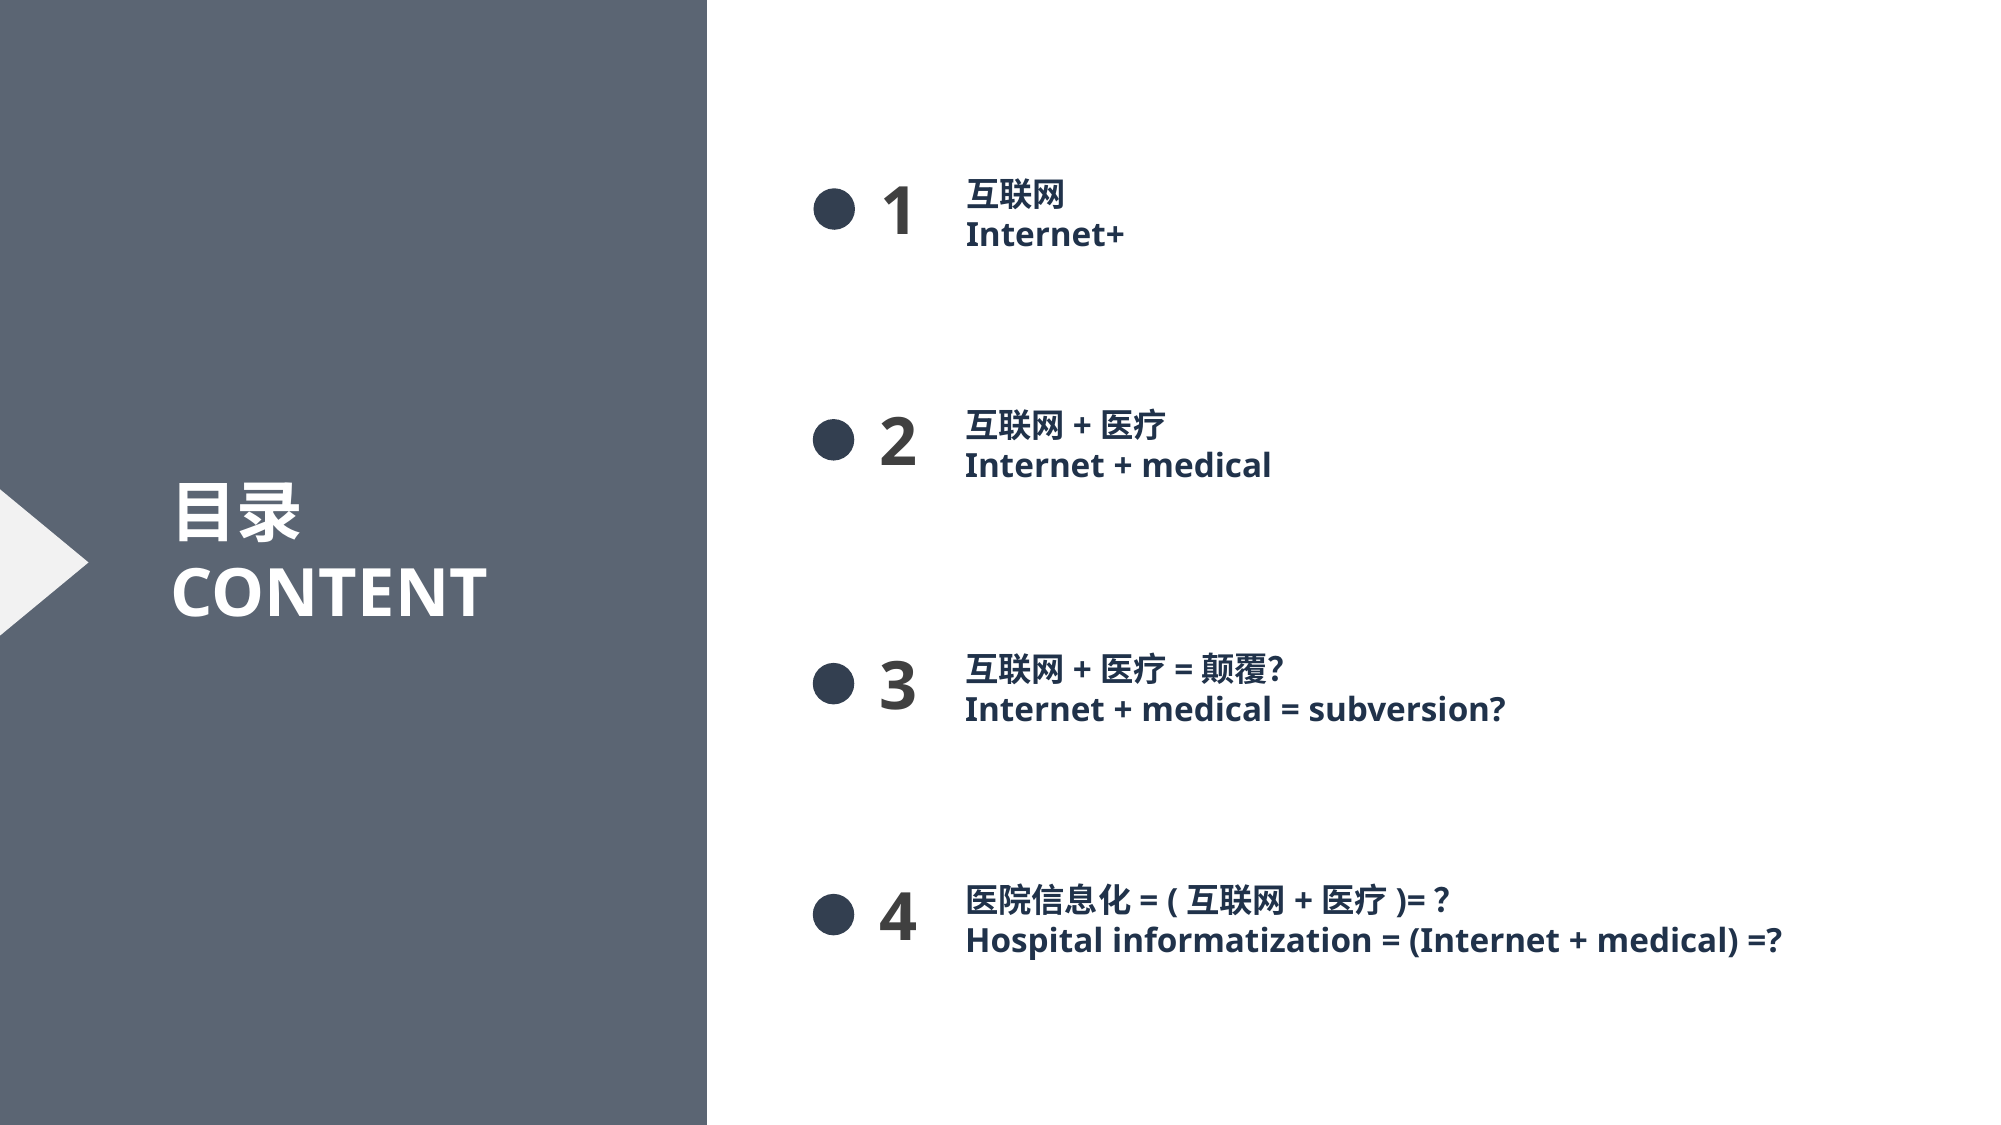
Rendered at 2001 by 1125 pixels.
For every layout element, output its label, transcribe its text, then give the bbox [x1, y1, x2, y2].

text_box 目录 CONTENT [155, 462, 530, 638]
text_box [812, 866, 1881, 968]
text_box [0, 0, 708, 1125]
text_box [812, 391, 1312, 493]
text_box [813, 161, 1240, 263]
text_box [0, 487, 91, 637]
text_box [812, 635, 1581, 737]
